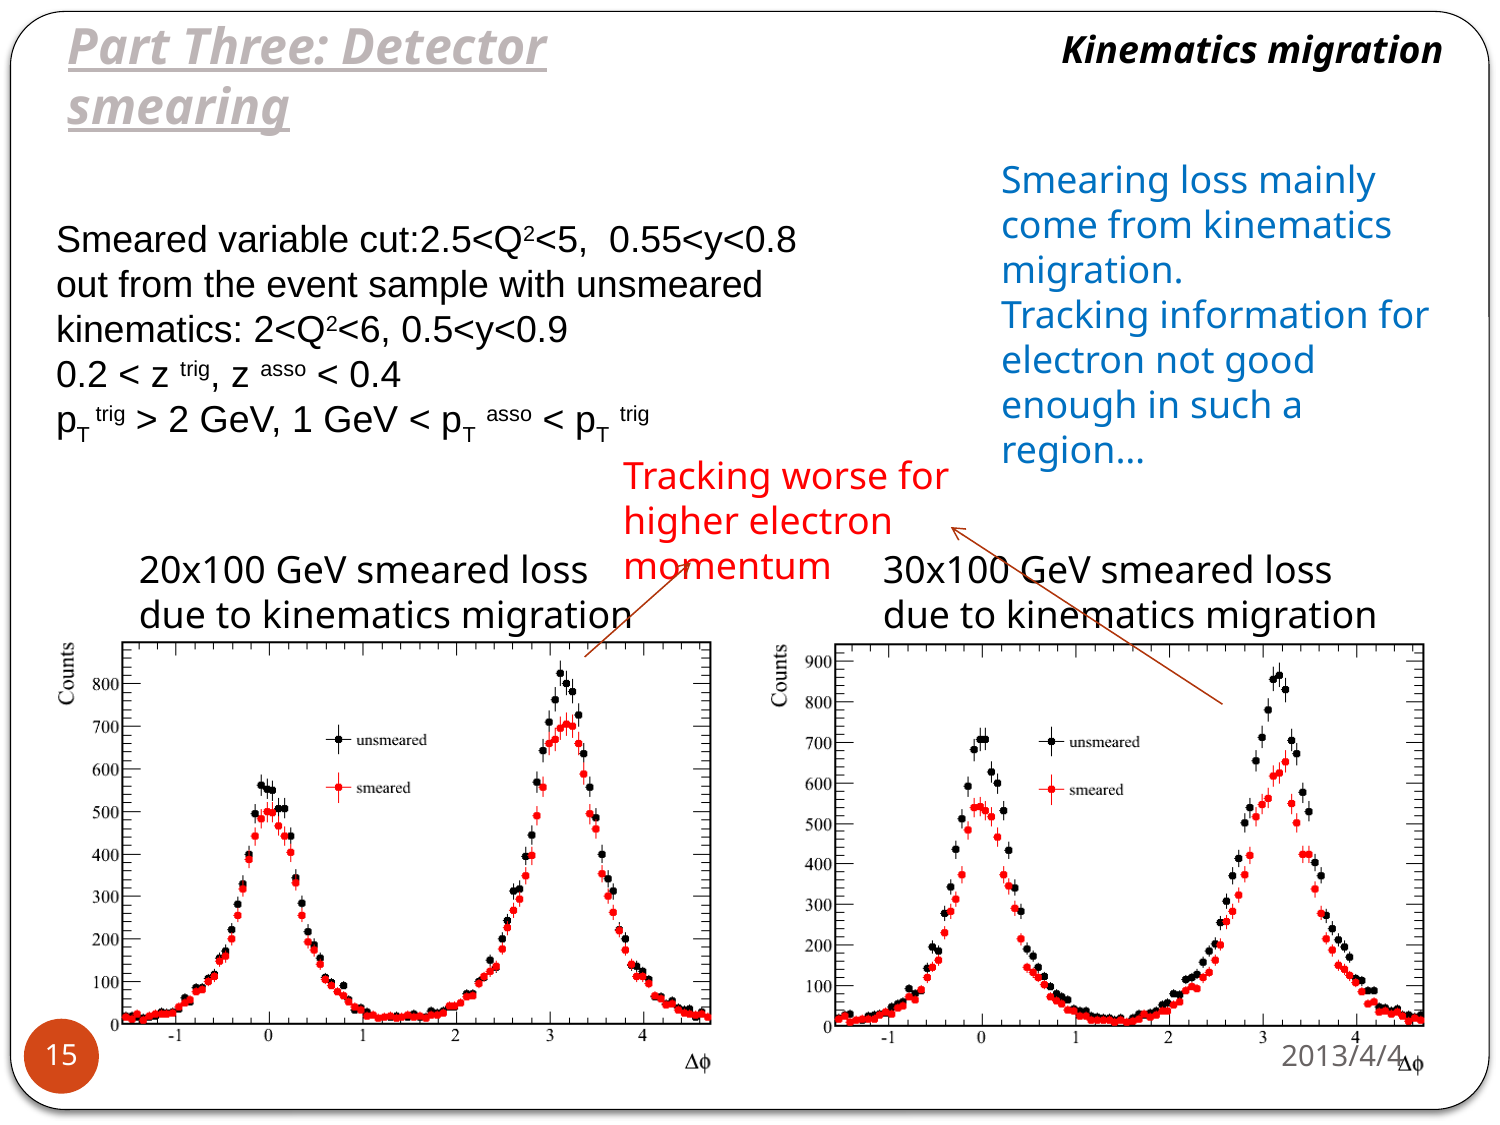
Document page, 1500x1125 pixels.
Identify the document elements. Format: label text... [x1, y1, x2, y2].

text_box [584, 562, 692, 658]
text_box 30x100 GeV smeared loss due to kinematics migration [1228, 538, 1412, 624]
text_box 30x100 GeV smeared loss due to kinematics migration [868, 595, 944, 624]
title Part Three: Detector smearing [53, 6, 703, 161]
list Kinematics migration [750, 19, 1459, 80]
text_box 20x100 GeV smeared loss due to kinematics migration [123, 539, 608, 624]
text_box Tracking worse for higher electron momentum [608, 444, 1034, 595]
text_box Smeared variable cut:2.5<Q2<5, 0.55<y<0.8 out from the event sample with unsmeared kinematics: 2<Q2<6, 0.5<y<0.9 0.2 < z trig, z asso < 0.4 pT trig > 2 GeV, 1 GeV < pT asso < pT trig [41, 208, 869, 468]
picture [761, 626, 1457, 1095]
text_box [950, 526, 1223, 705]
text_box Smearing loss mainly come from kinematics migration. Tracking information for electron not good enough in such a region… [986, 148, 1459, 479]
picture [41, 626, 745, 1095]
slide_number 15 [23, 1029, 35, 1083]
